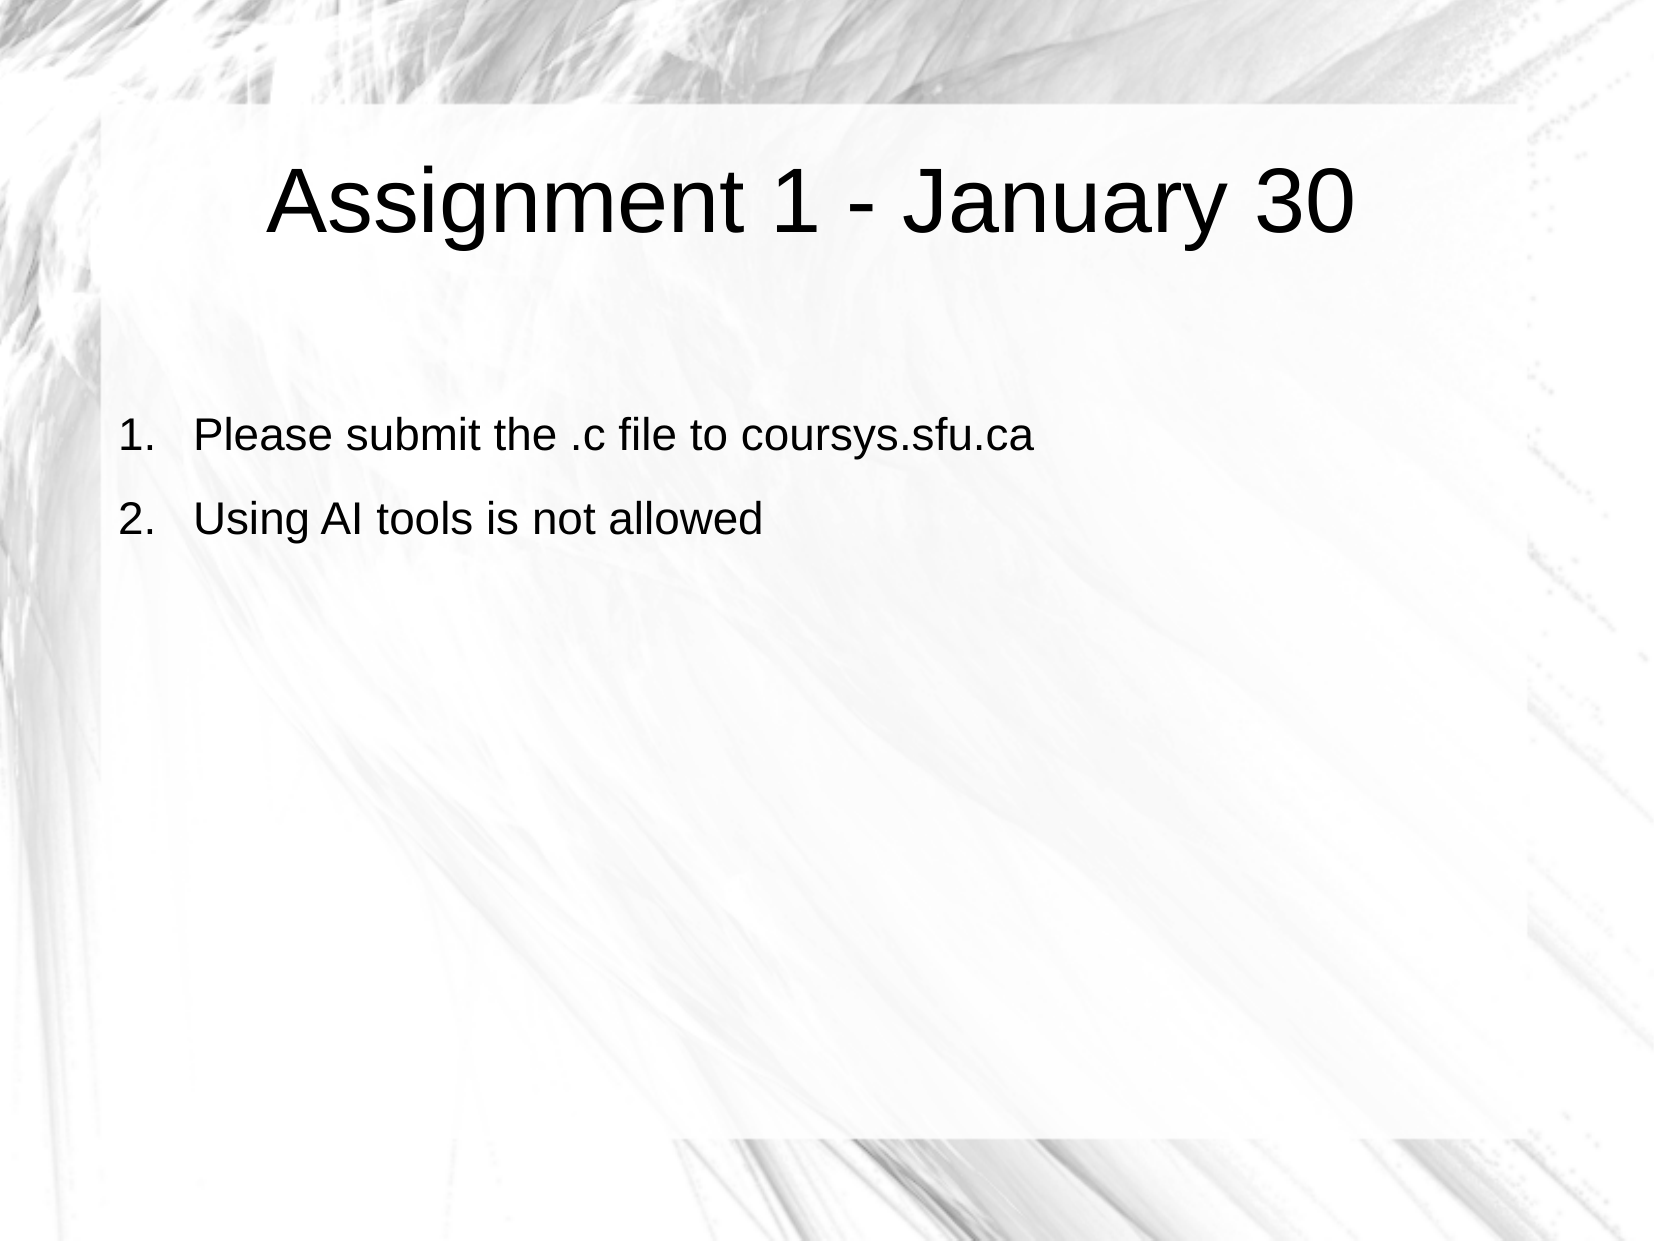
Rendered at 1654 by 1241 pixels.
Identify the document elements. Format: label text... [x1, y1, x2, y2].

title Assignment 1 - January 30 [118, 112, 1506, 281]
list Please submit the .c file to coursys.sfu.ca Using AI tools is not allowed [118, 319, 1571, 1102]
picture [0, 0, 1654, 1241]
